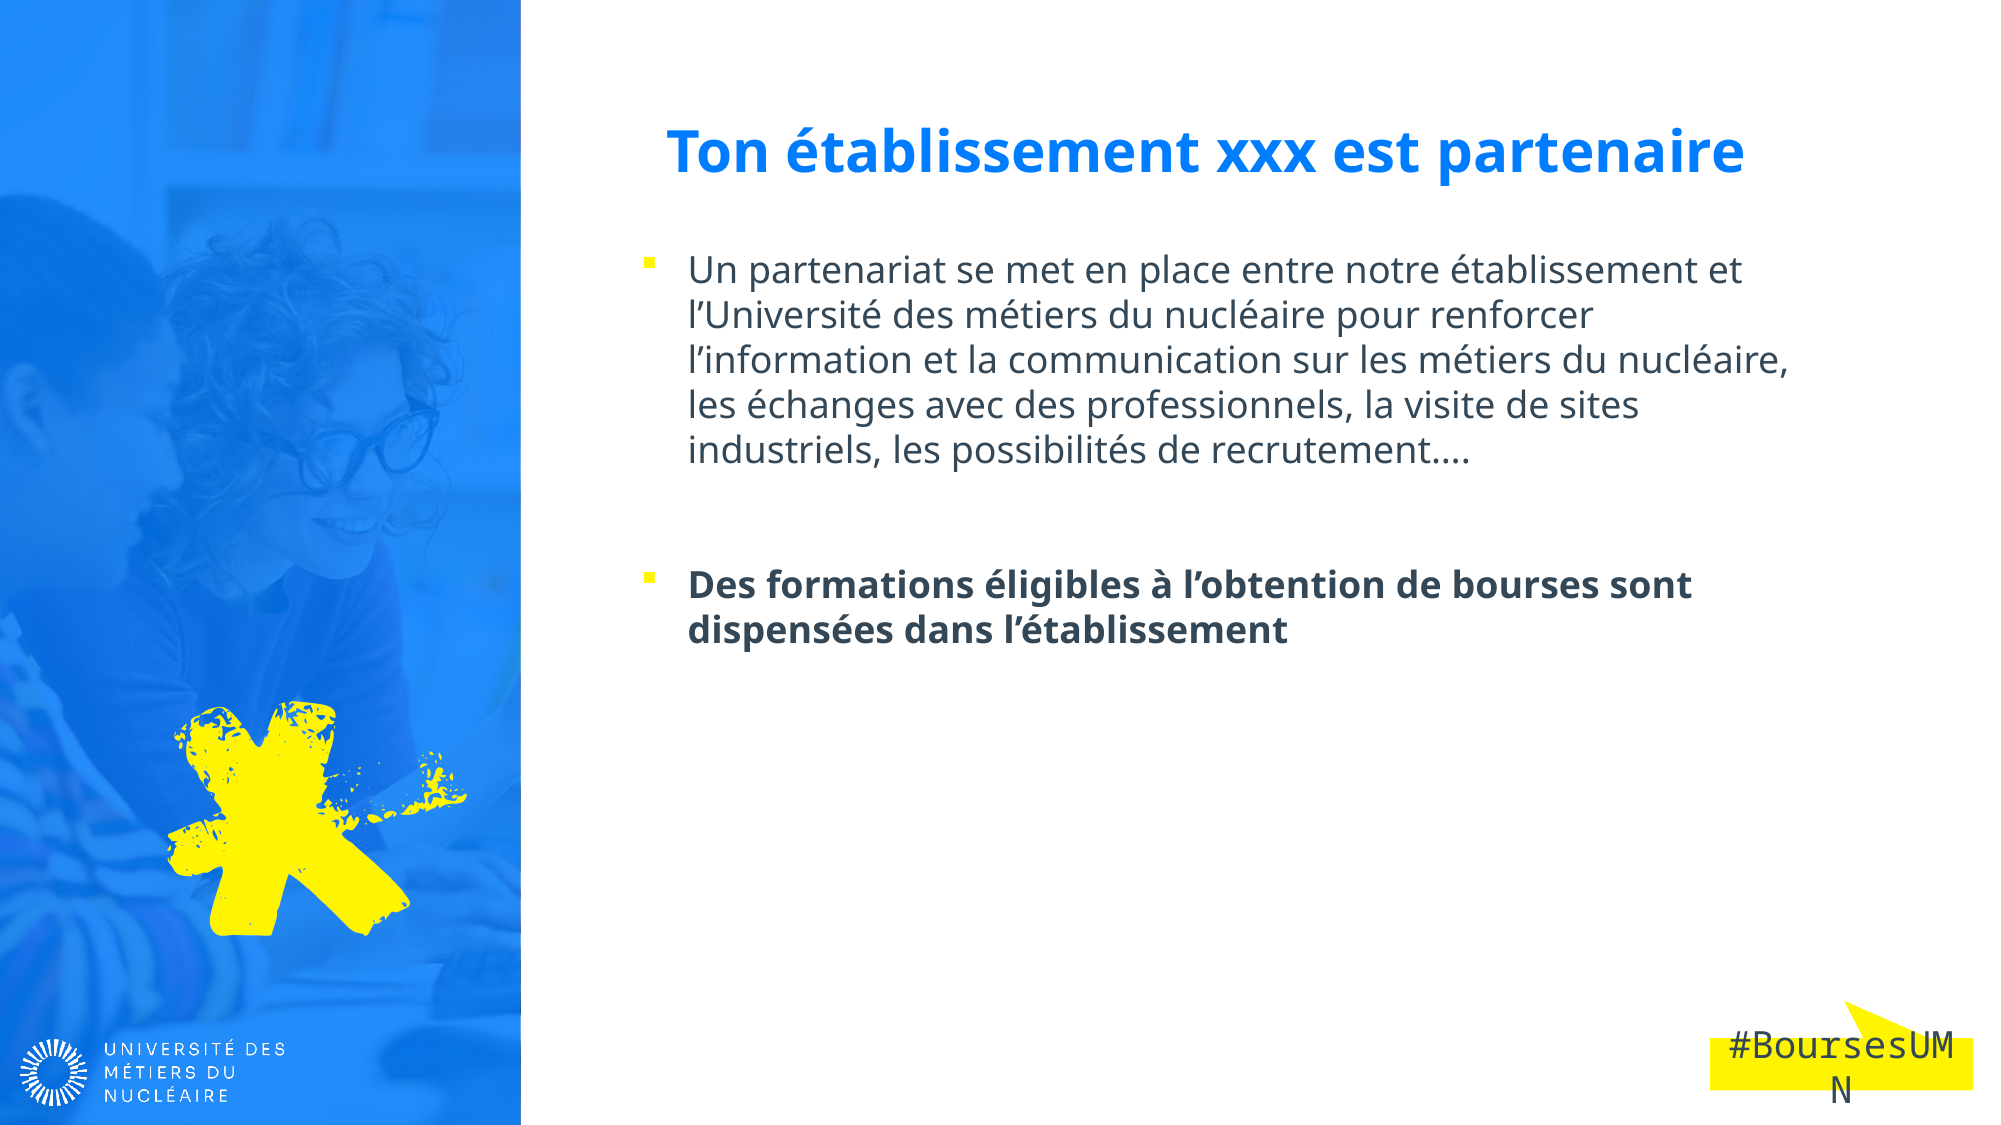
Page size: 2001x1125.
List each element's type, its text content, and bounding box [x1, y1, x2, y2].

text_box Ton établissement xxx est partenaire [652, 106, 1928, 192]
text_box Un partenariat se met en place entre notre établissement et l’Université des métiers du nucléaire pour renforcer l’information et la communication sur les métiers du nucléaire, les échanges avec des professionnels, la visite de sites industriels, les possibilités de recrutement…. Des formations éligibles à l’obtention de bourses sont dispensées dans l’établissement [626, 238, 1837, 658]
picture [0, 0, 521, 1125]
